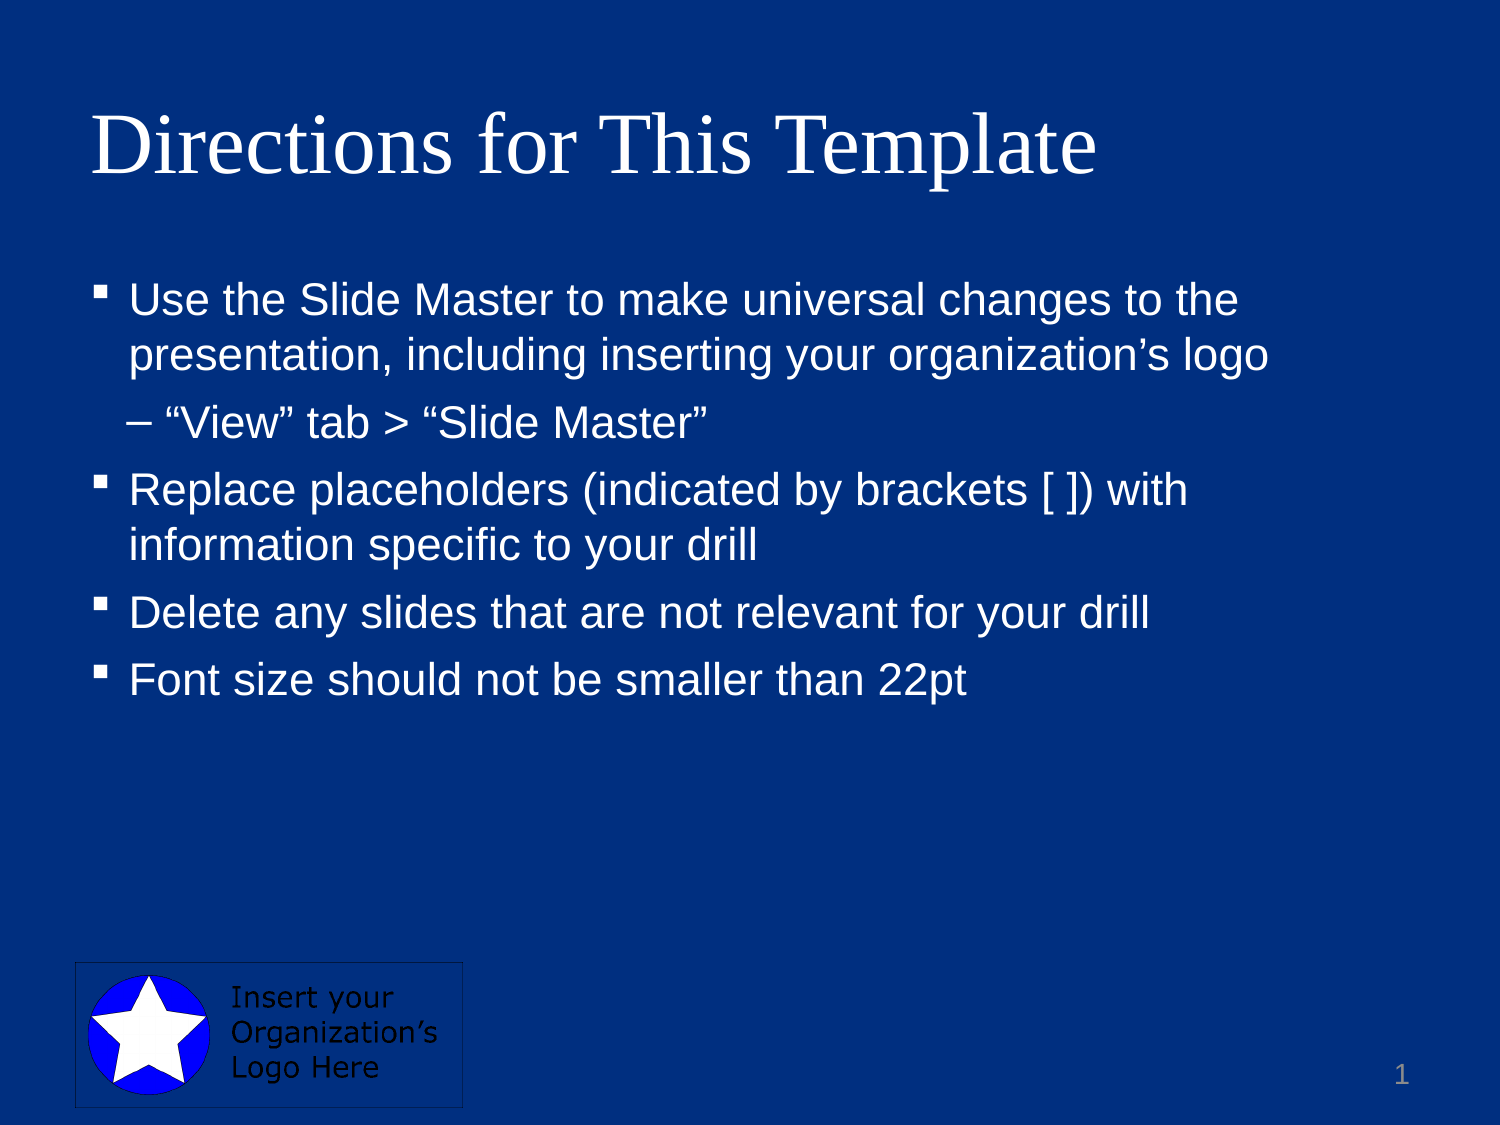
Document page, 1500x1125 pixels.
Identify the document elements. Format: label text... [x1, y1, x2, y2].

slide_number 1 [1074, 1042, 1425, 1103]
list Use the Slide Master to make universal changes to the presentation, including inserting your organization’s logo “View” tab > “Slide Master” Replace placeholders (indicated by brackets [ ]) with information specific to your drill Delete any slides that are not relevant for your drill Font size should not be smaller than 22pt [75, 262, 1425, 1005]
title Directions for This Template [75, 45, 1425, 233]
picture [75, 1005, 463, 1108]
